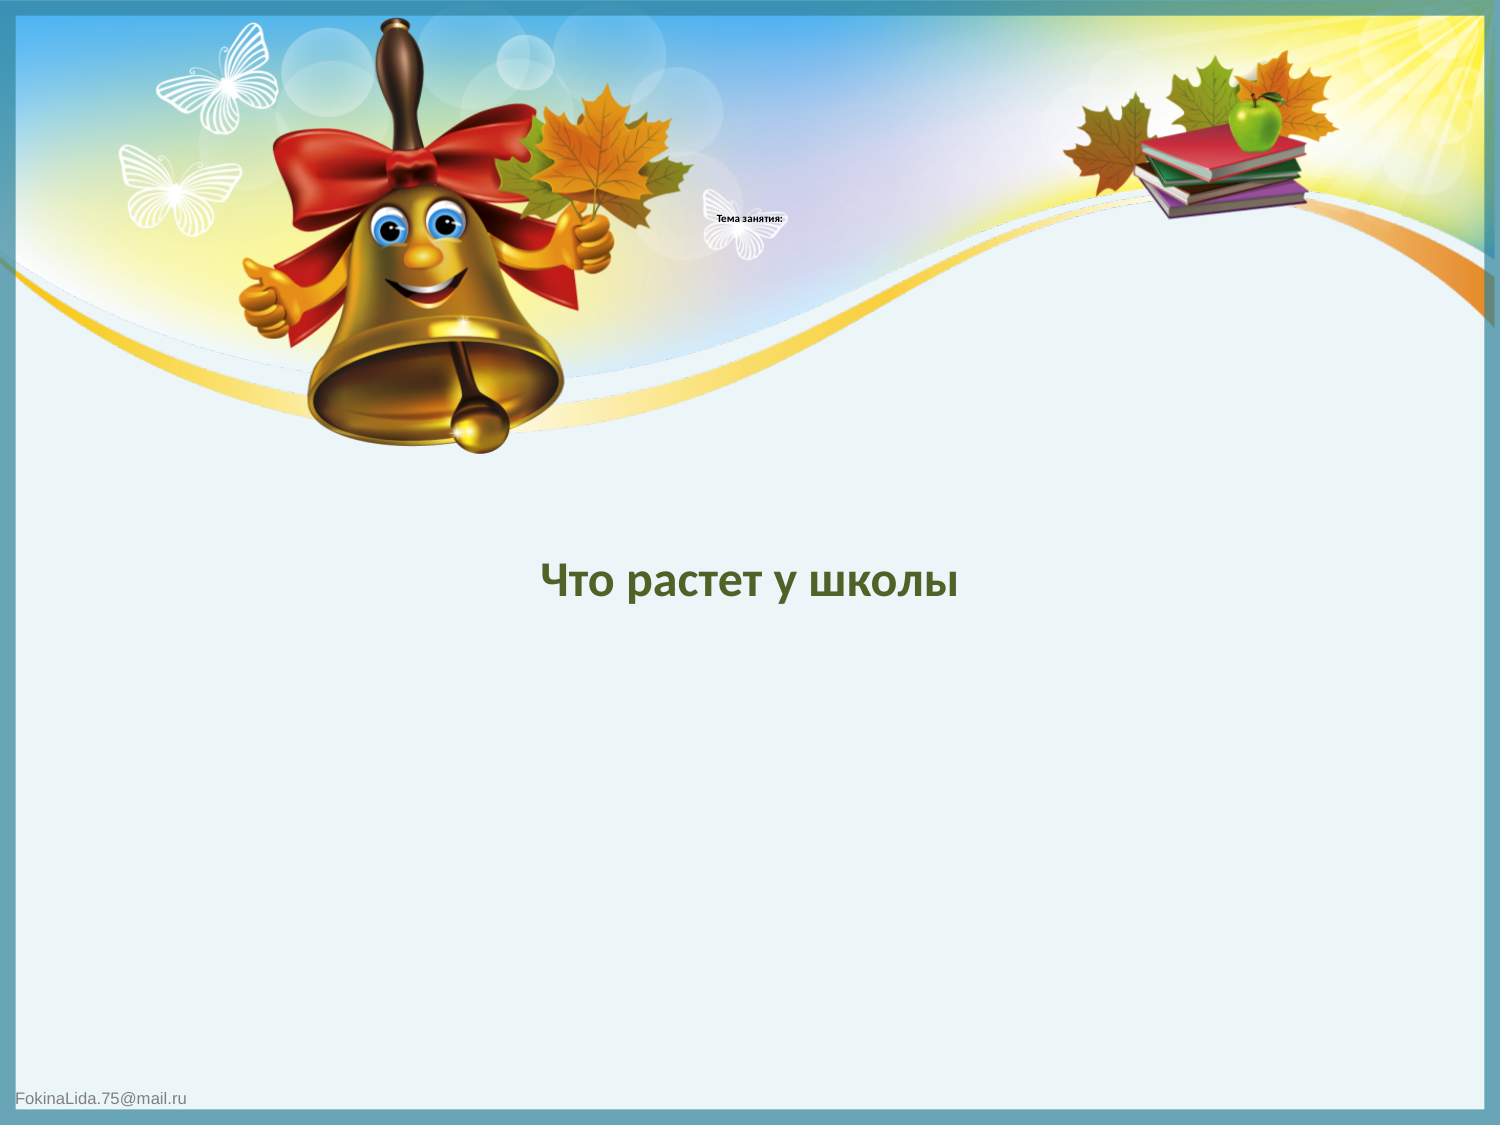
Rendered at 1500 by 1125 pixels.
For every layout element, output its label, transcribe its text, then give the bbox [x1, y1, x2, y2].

picture [16, 16, 1484, 479]
list Что растет у школы [75, 262, 1425, 1005]
title Тема занятия: [75, 45, 1425, 233]
